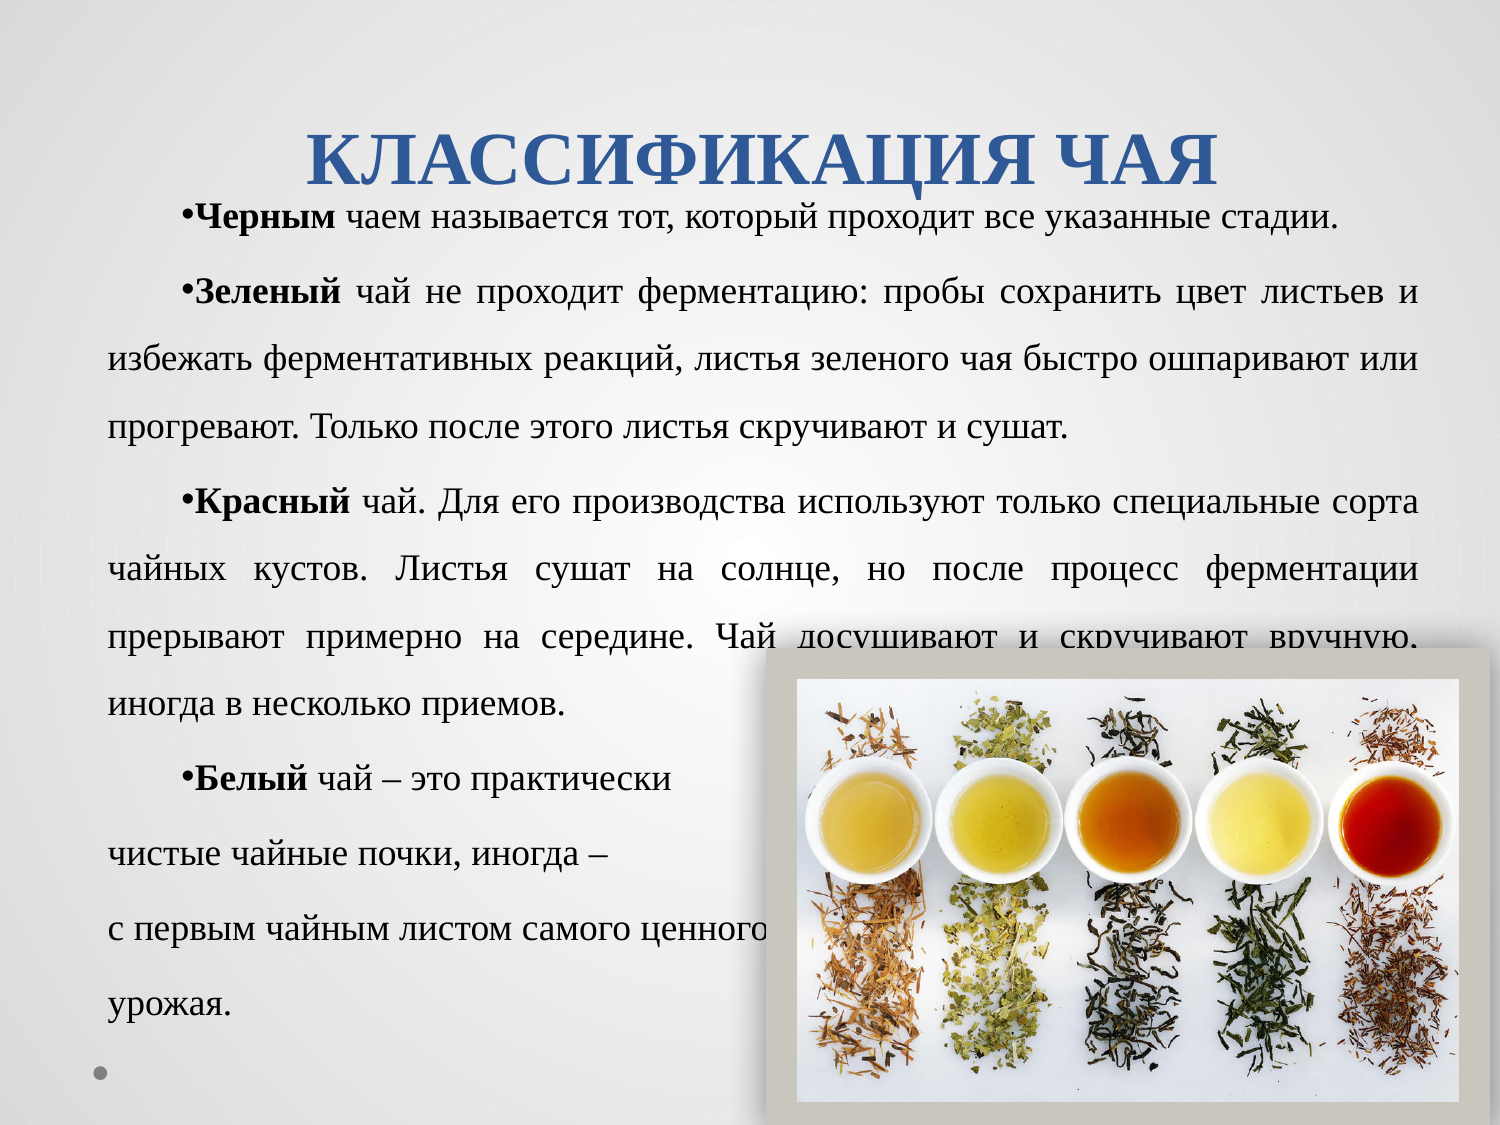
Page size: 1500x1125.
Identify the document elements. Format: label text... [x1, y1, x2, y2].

list Черным чаем называется тот, который проходит все указанные стадии. Зеленый чай не проходит ферментацию: пробы сохранить цвет листьев и избежать ферментативных реакций, листья зеленого чая быстро ошпаривают или прогревают. Только после этого листья скручивают и сушат. Красный чай. Для его производства используют только специальные сорта чайных кустов. Листья сушат на солнце, но после процесс ферментации прерывают примерно на середине. Чай досушивают и скручивают вручную, иногда в несколько приемов. Белый чай – это практически чистые чайные почки, иногда – с первым чайным листом самого ценного урожая. [17, 160, 1436, 904]
title КЛАССИФИКАЦИЯ ЧАЯ [30, 19, 1496, 207]
picture [796, 678, 1459, 1102]
